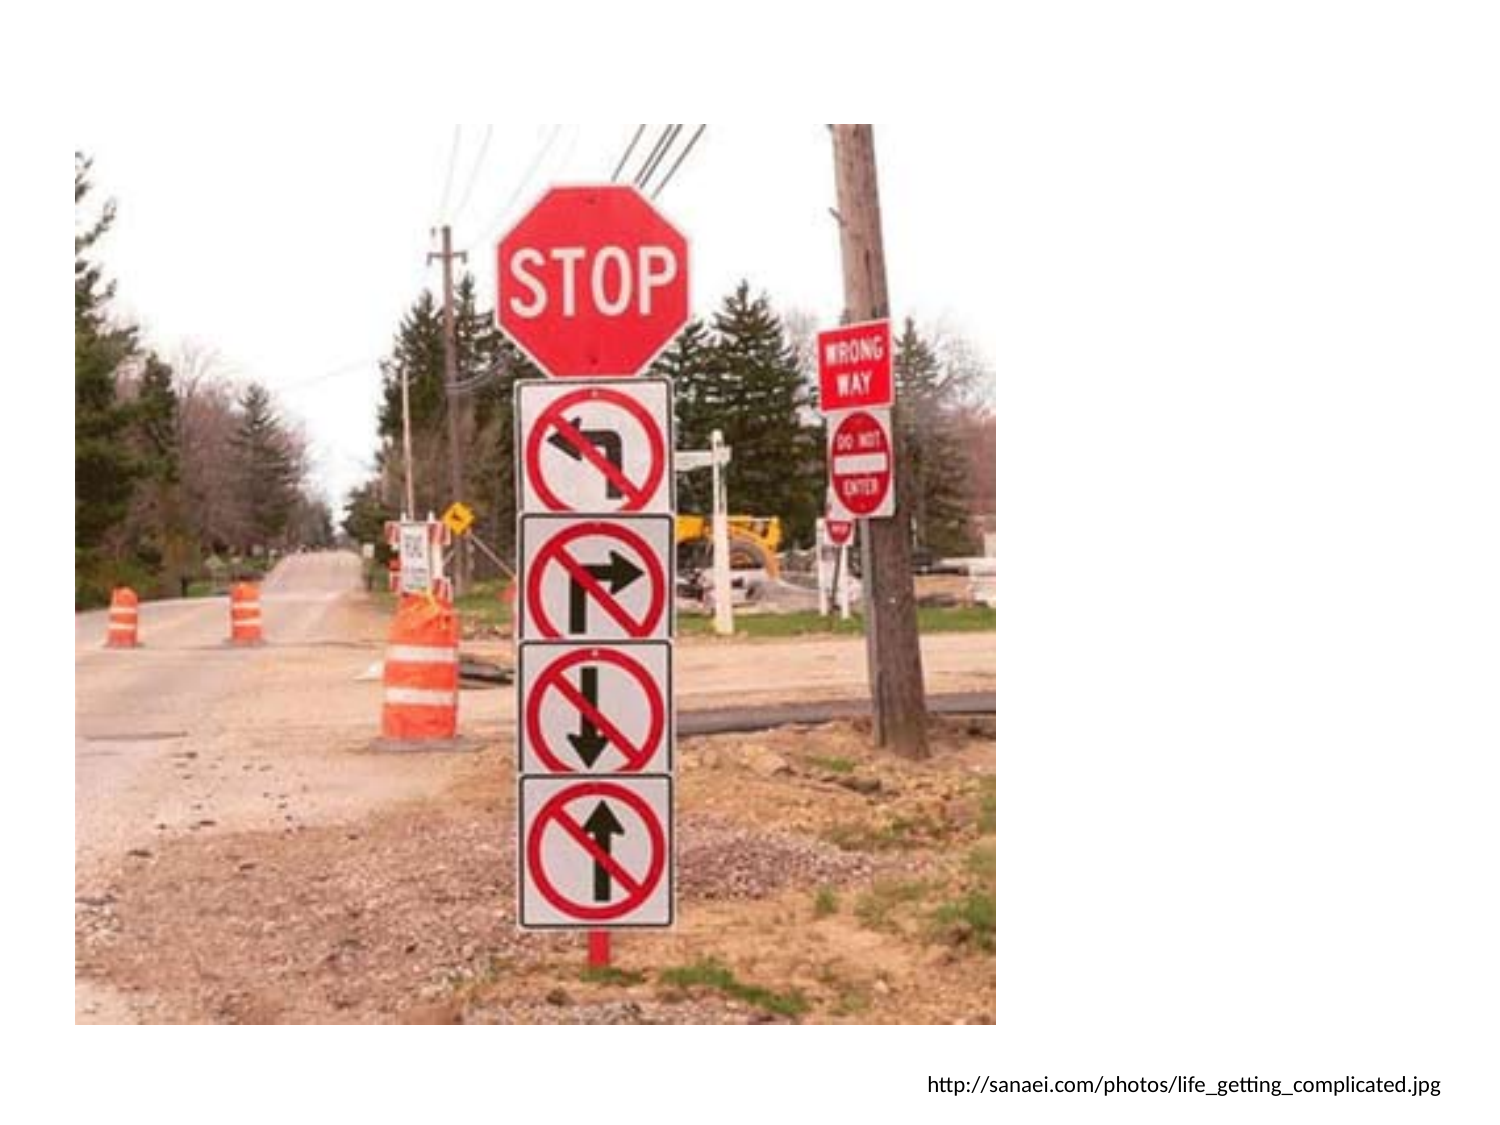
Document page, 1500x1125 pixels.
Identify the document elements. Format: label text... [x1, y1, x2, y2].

picture [74, 124, 997, 1026]
text_box http://sanaei.com/photos/life_getting_complicated.jpg [912, 1062, 1463, 1105]
